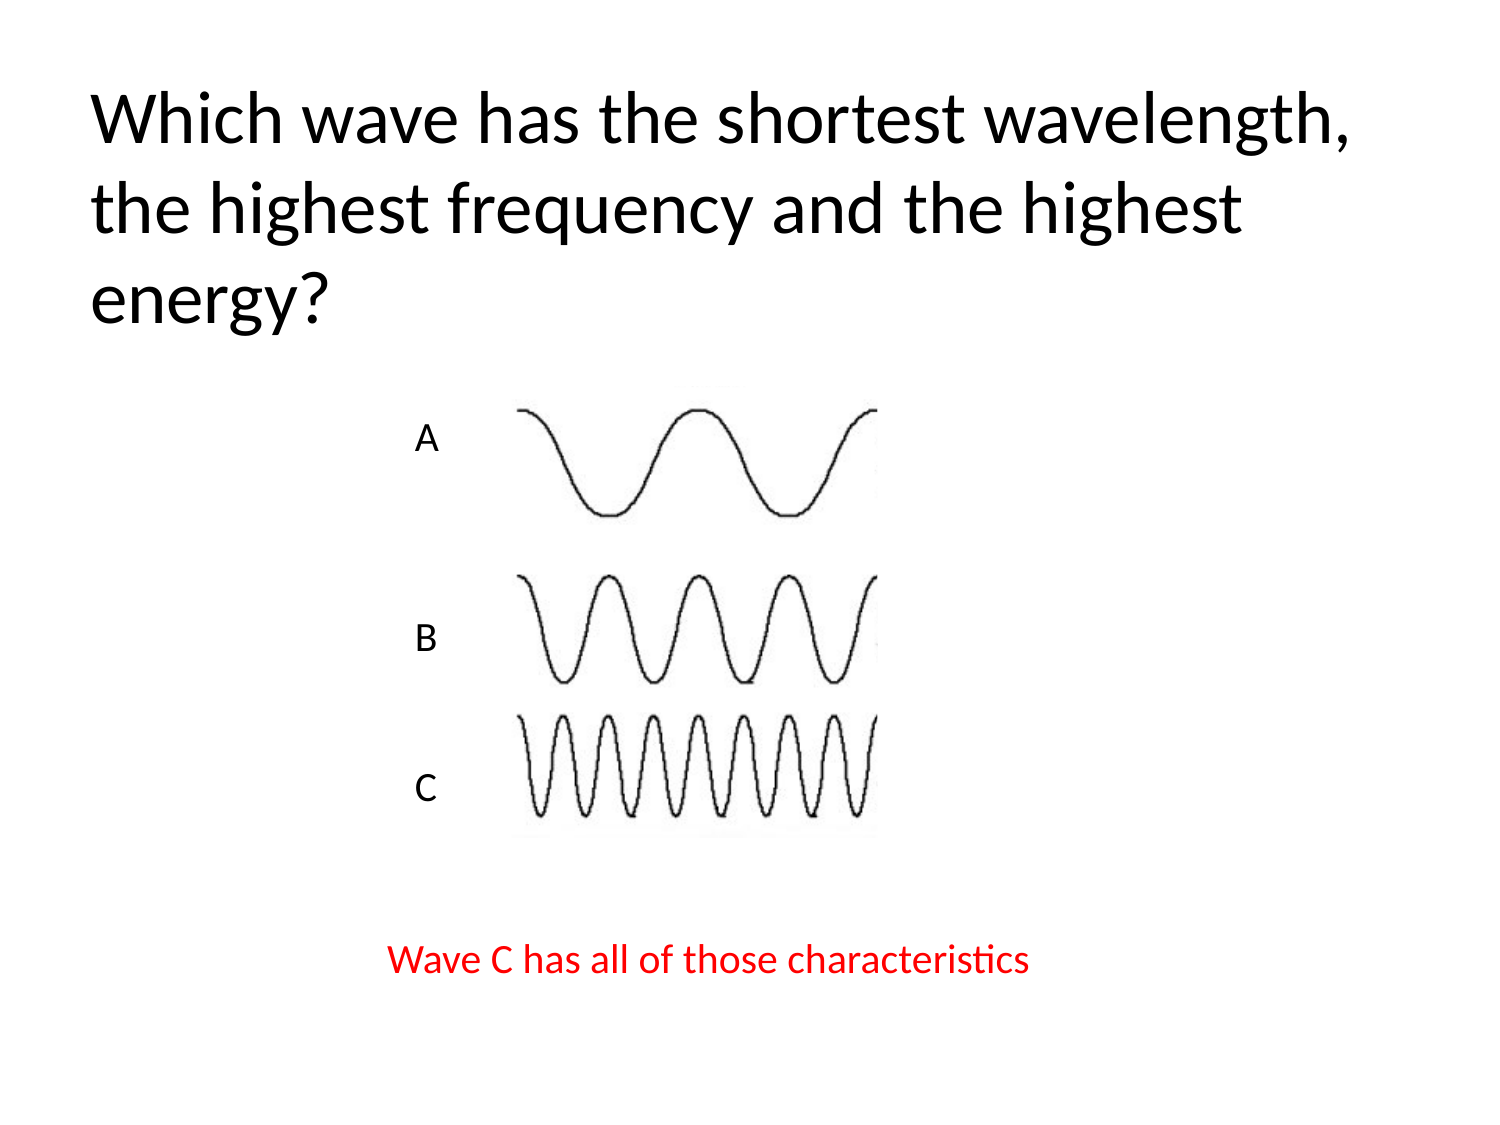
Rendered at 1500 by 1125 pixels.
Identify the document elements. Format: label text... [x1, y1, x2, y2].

title Which wave has the shortest wavelength, the highest frequency and the highest energy? [75, 45, 1425, 363]
picture [502, 386, 878, 838]
text_box Wave C has all of those characteristics [372, 924, 1055, 990]
text_box A B C [400, 402, 455, 818]
